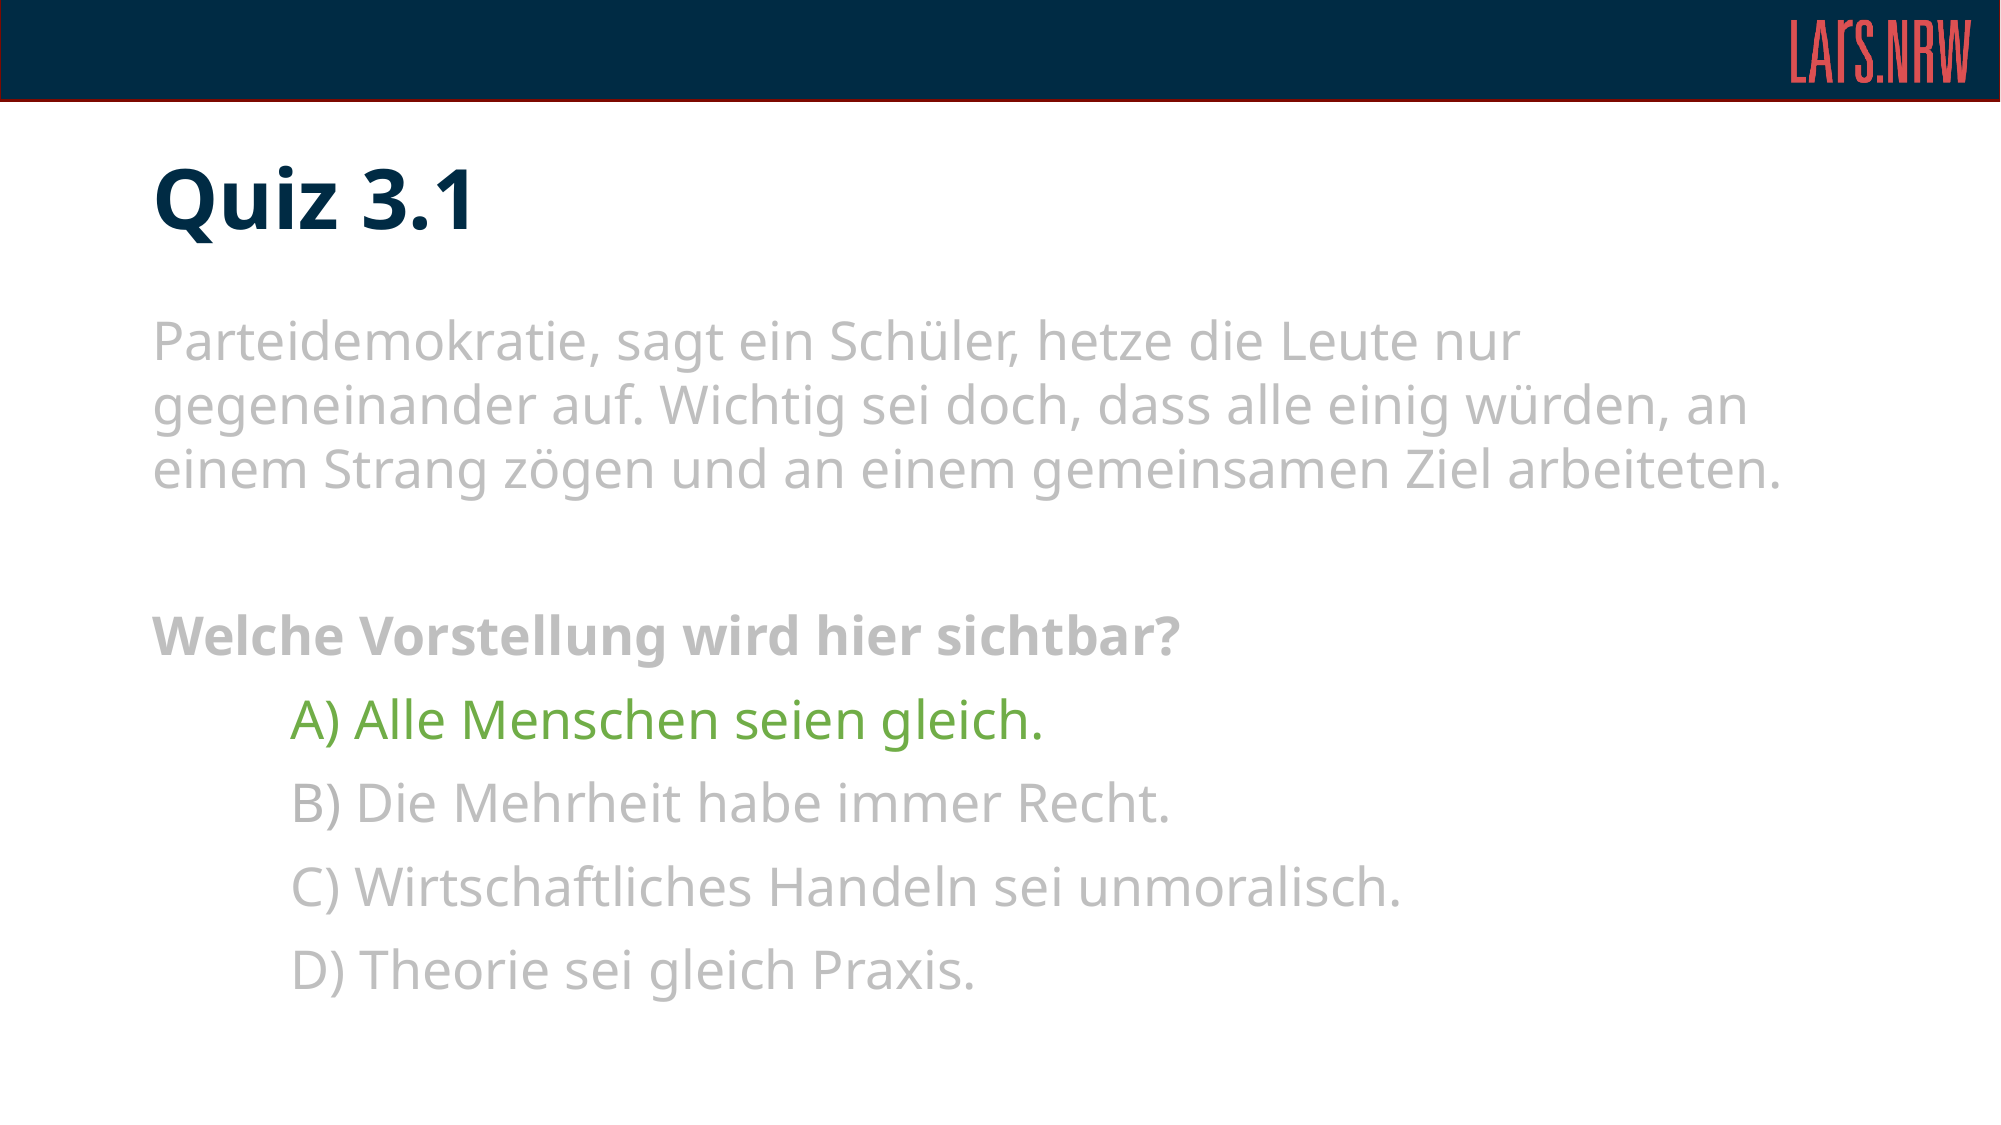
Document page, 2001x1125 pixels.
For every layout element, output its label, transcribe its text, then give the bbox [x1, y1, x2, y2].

picture [1773, 6, 1977, 99]
title Quiz 3.1 [137, 128, 1863, 278]
list Parteidemokratie, sagt ein Schüler, hetze die Leute nur gegeneinander auf. Wichtig sei doch, dass alle einig würden, an einem Strang zögen und an einem gemeinsamen Ziel arbeiteten. Welche Vorstellung wird hier sichtbar? A) Alle Menschen seien gleich. B) Die Mehrheit habe immer Recht. C) Wirtschaftliches Handeln sei unmoralisch. D) Theorie sei gleich Praxis. [137, 299, 1863, 1014]
